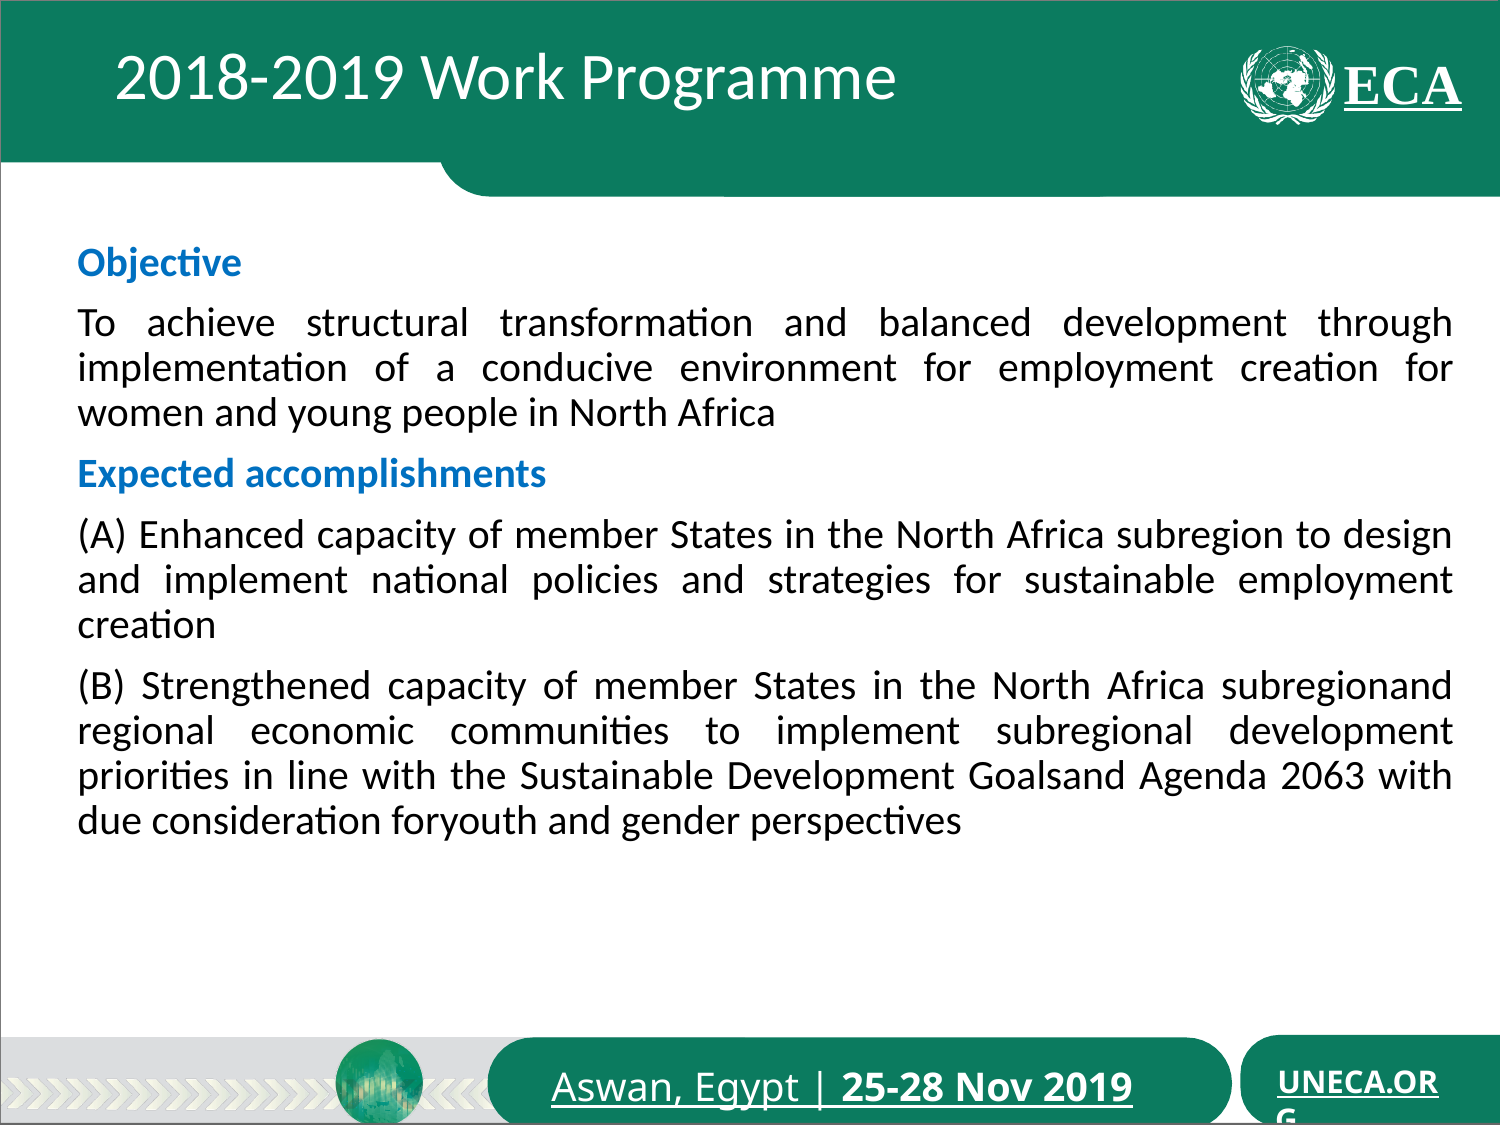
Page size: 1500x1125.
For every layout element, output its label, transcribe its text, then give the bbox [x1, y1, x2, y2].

picture [2, 1037, 526, 1123]
text_box [0, 0, 1498, 1123]
list 2018-2019 Work Programme [99, 24, 1425, 143]
list Objective To achieve structural transformation and balanced development through implementation of a conducive environment for employment creation for women and young people in North Africa Expected accomplishments (A) Enhanced capacity of member States in the North Africa subregion to design and implement national policies and strategies for sustainable employment creation (B) Strengthened capacity of member States in the North Africa subregionand regional economic communities to implement subregional development priorities in line with the Sustainable Development Goalsand Agenda 2063 with due consideration foryouth and gender perspectives [62, 232, 1470, 975]
